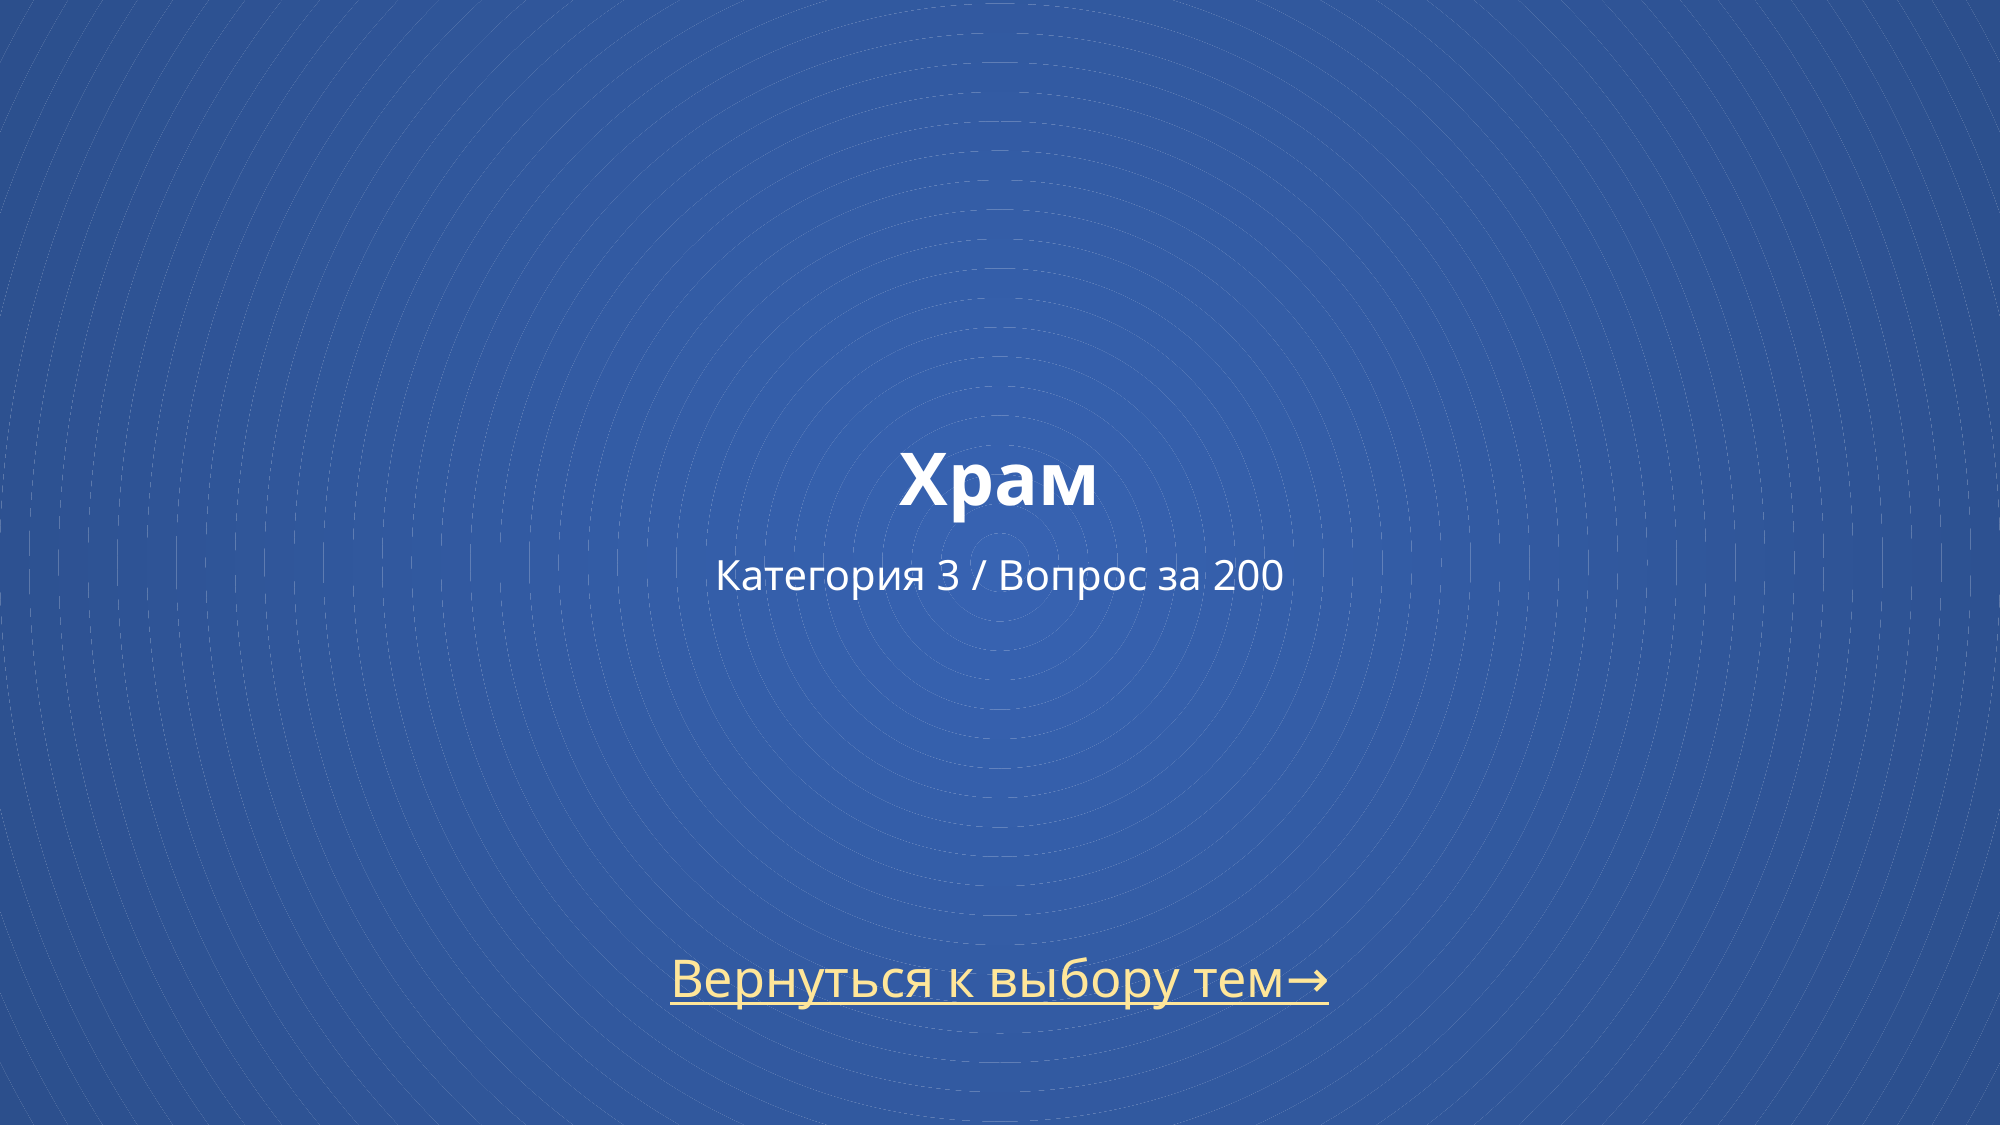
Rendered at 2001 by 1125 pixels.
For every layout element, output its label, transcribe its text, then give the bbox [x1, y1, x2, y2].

text_box Вернуться к выбору тем→ [655, 938, 1345, 1016]
title Храм Категория 3 / Вопрос за 200 [117, 396, 1883, 646]
